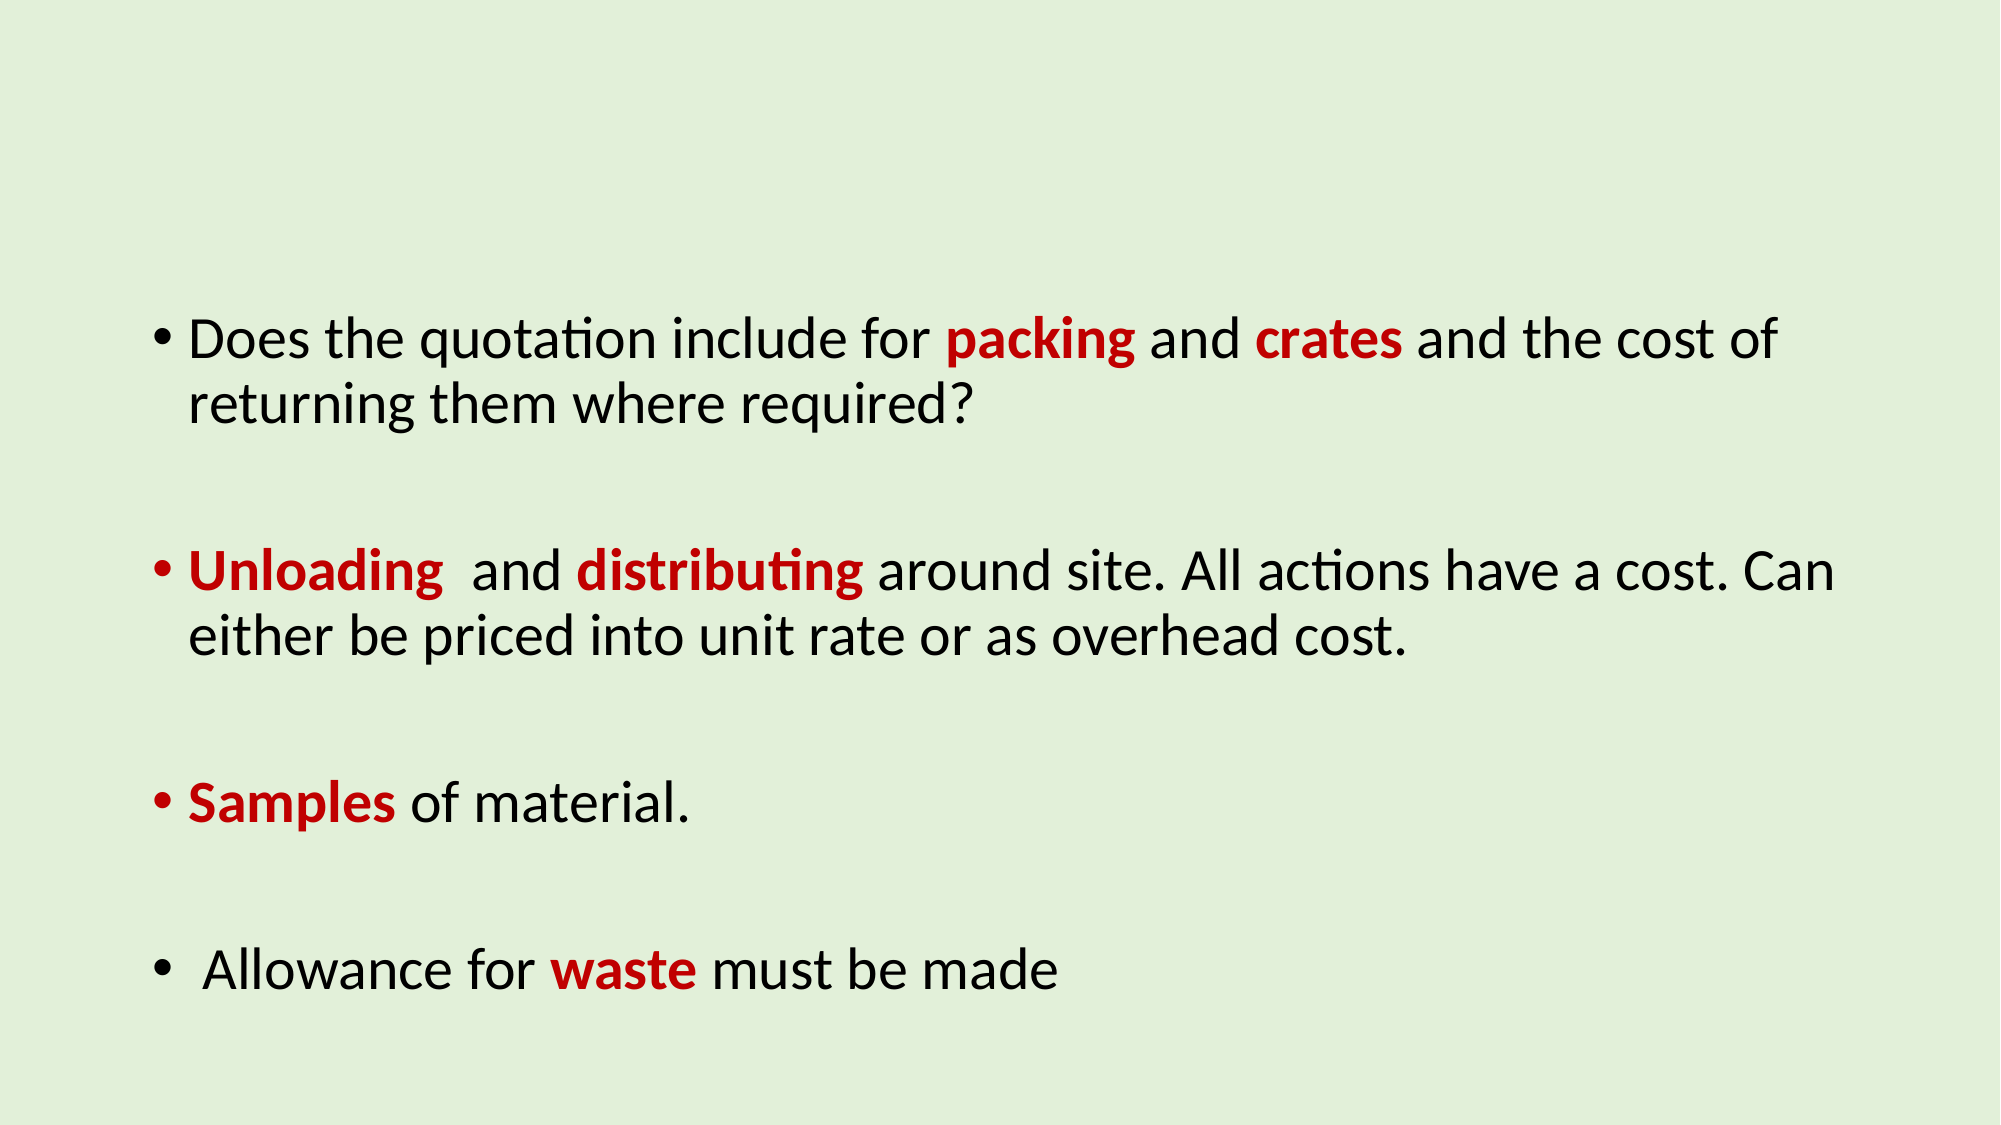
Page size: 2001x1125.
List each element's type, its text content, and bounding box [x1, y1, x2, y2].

list Does the quotation include for packing and crates and the cost of returning them where required? Unloading and distributing around site. All actions have a cost. Can either be priced into unit rate or as overhead cost. Samples of material. Allowance for waste must be made [137, 299, 1863, 1014]
